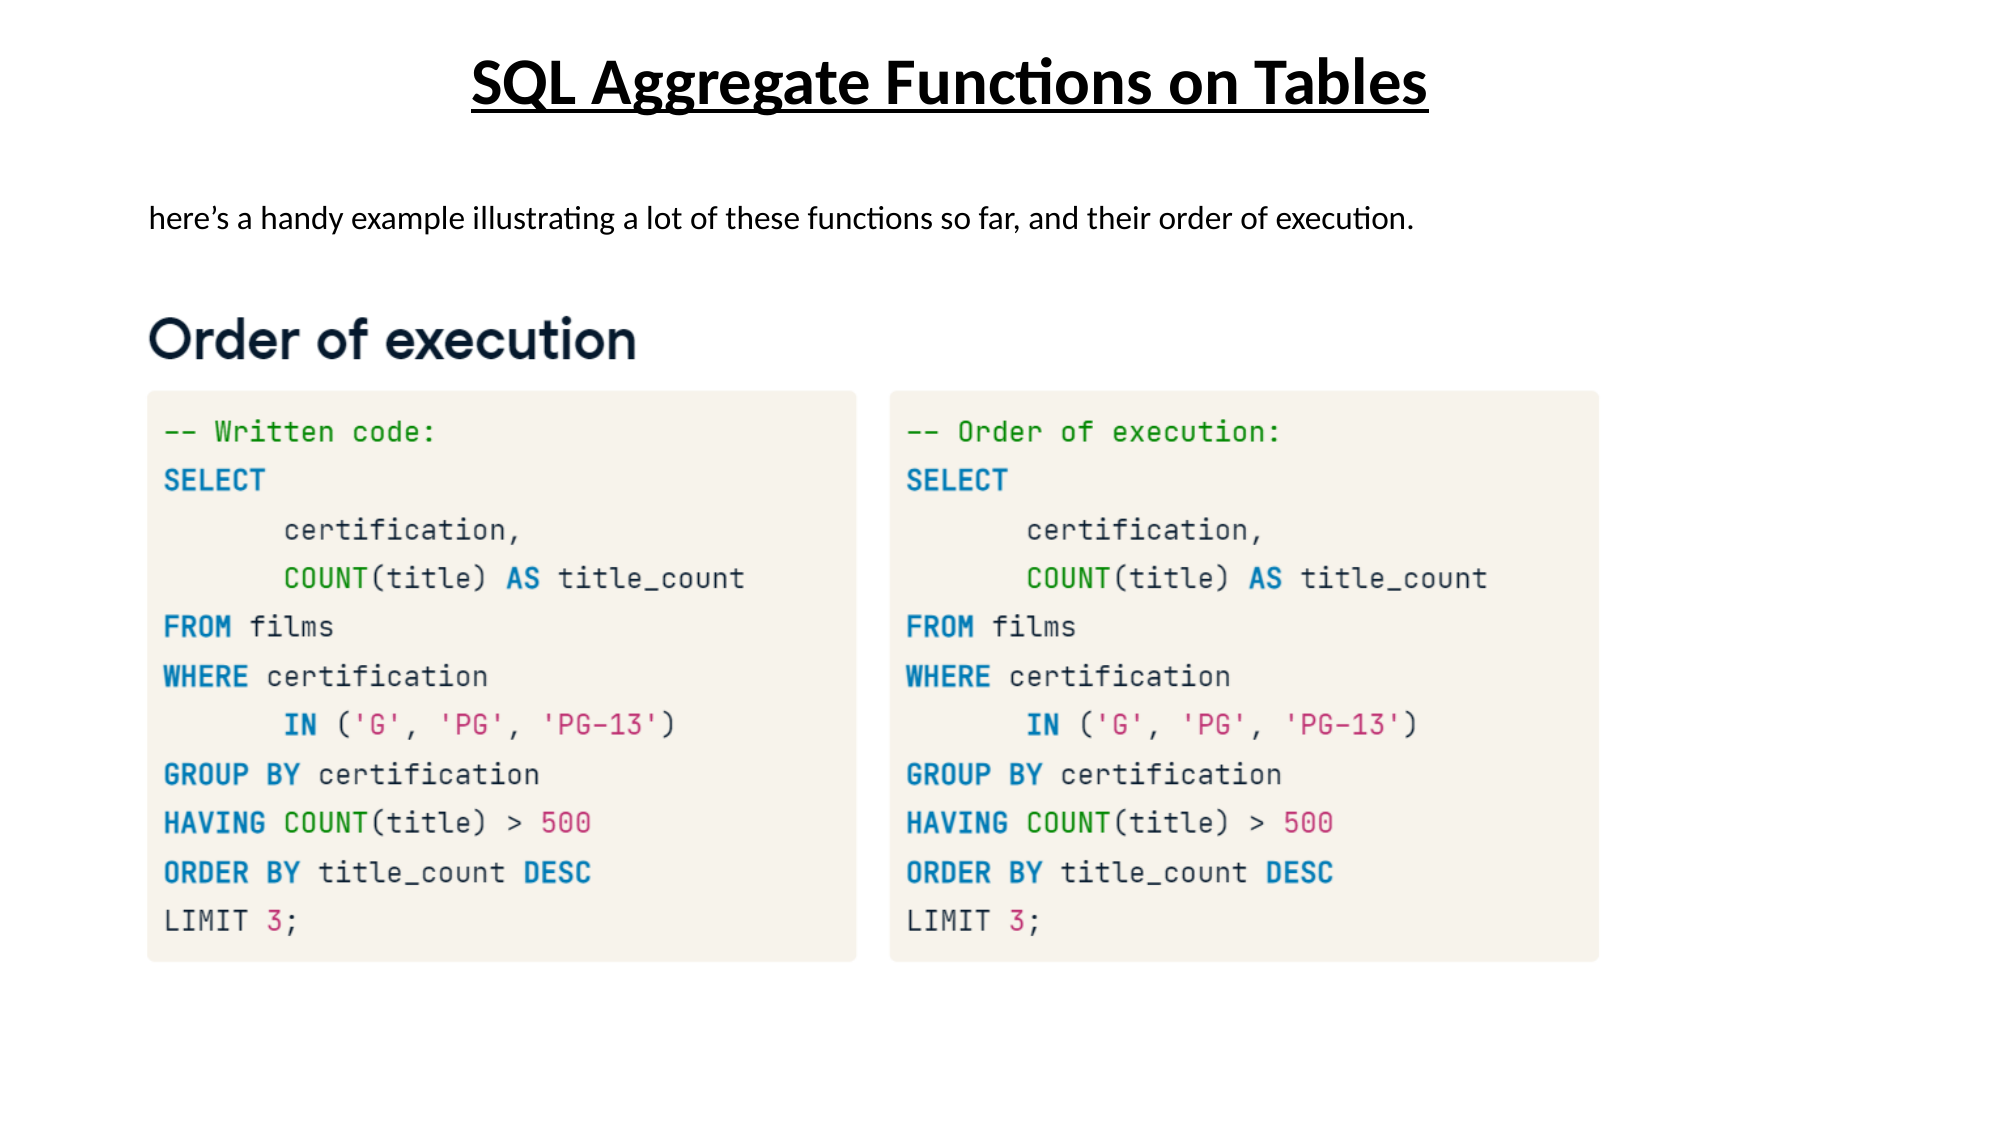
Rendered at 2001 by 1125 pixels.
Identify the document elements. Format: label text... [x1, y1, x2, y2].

text_box here’s a handy example illustrating a lot of these functions so far, and their order of execution. [133, 189, 1510, 244]
picture [133, 307, 1607, 974]
text_box SQL Aggregate Functions on Tables [456, 30, 1445, 126]
